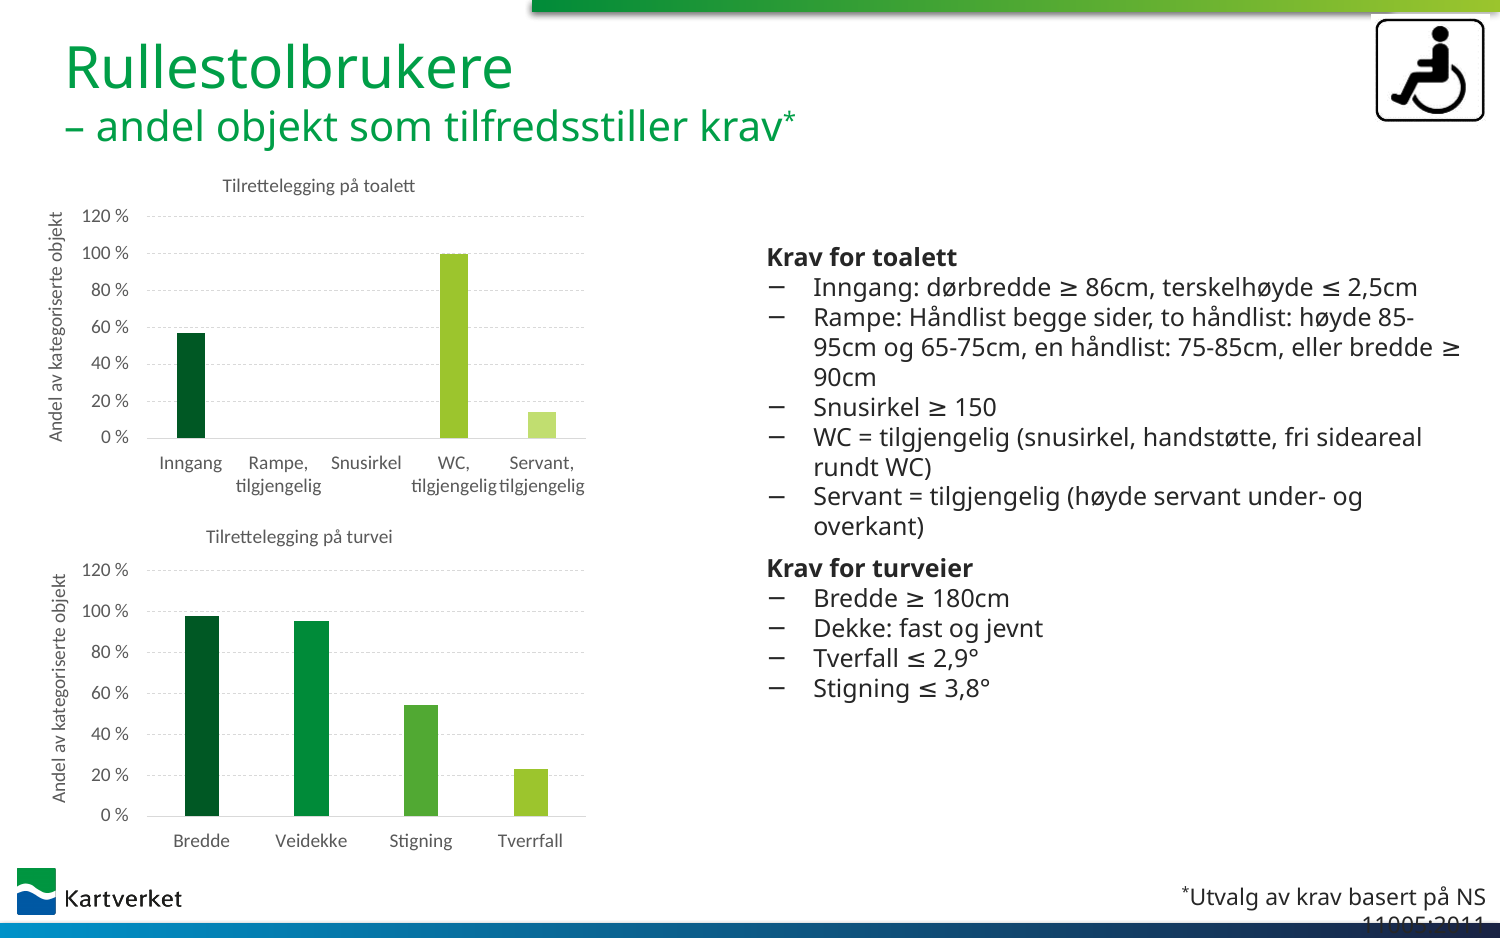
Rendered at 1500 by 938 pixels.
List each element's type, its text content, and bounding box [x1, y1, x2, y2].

picture [1371, 13, 1491, 127]
text_box *Utvalg av krav basert på NS 11005:2011 [1068, 873, 1500, 938]
picture [41, 520, 597, 859]
text_box Rullestolbrukere – andel objekt som tilfredsstiller krav* [49, 14, 1431, 158]
text_box Krav for toalett Inngang: dørbredde ≥ 86cm, terskelhøyde ≤ 2,5cm Rampe: Håndlist begge sider, to håndlist: høyde 85-95cm og 65-75cm, en håndlist: 75-85cm, eller bredde ≥ 90cm Snusirkel ≥ 150 WC = tilgjengelig (snusirkel, handstøtte, fri sideareal rundt WC) Servant = tilgjengelig (høyde servant under- og overkant) [751, 234, 1483, 545]
picture [41, 166, 598, 505]
text_box Krav for turveier Bredde ≥ 180cm Dekke: fast og jevnt Tverfall ≤ 2,9° Stigning ≤ 3,8° [751, 545, 1483, 710]
